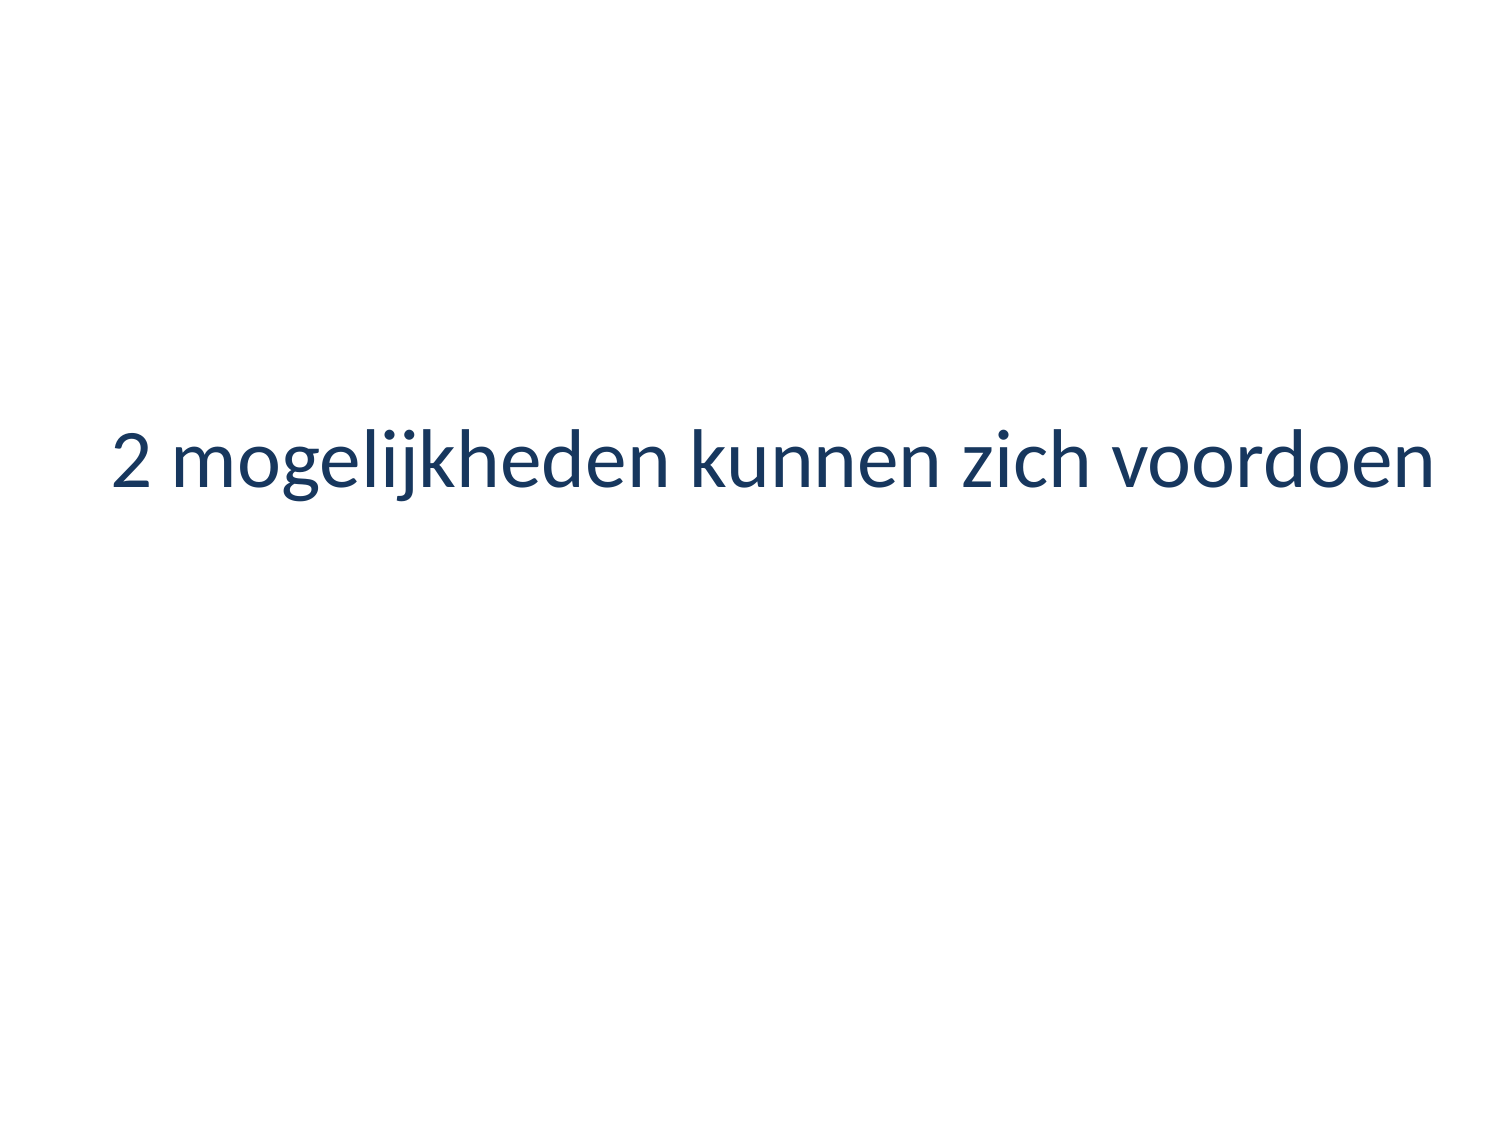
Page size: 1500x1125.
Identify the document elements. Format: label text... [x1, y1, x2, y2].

text_box 2 mogelijkheden kunnen zich voordoen [95, 397, 1453, 512]
